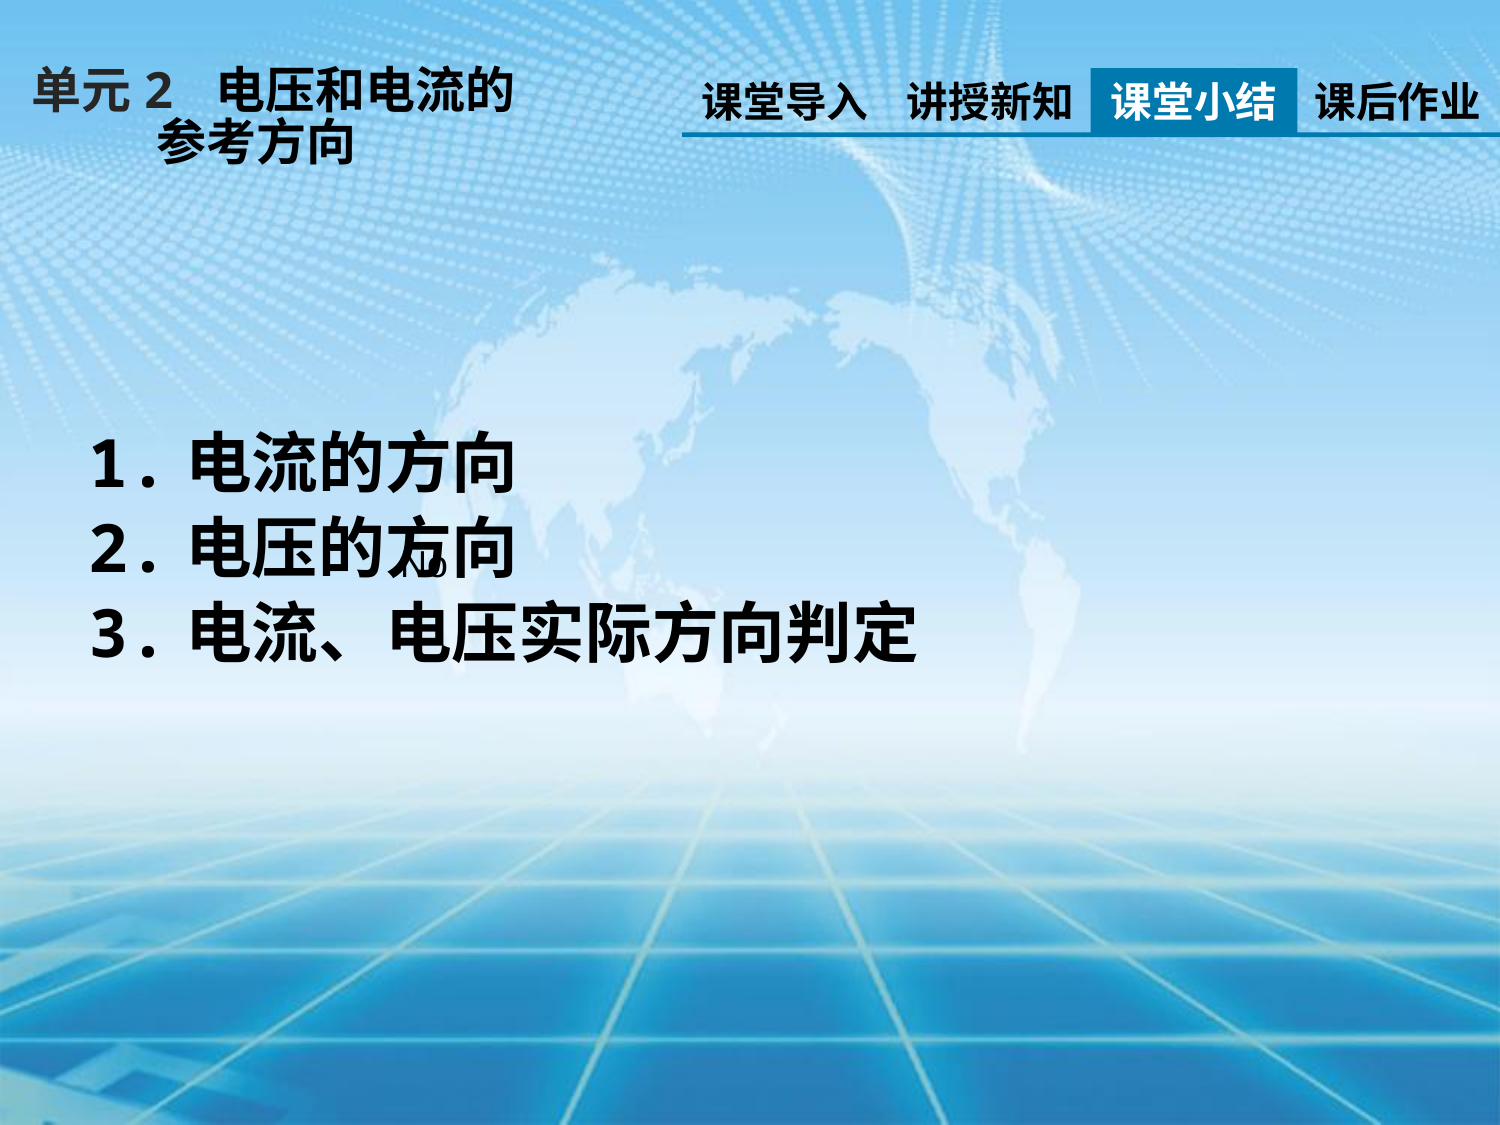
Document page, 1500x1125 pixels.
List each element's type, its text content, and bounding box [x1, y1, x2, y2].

text_box 1.电流的方向 2.电压的方向 3.电流、电压实际方向判定 [73, 422, 1428, 816]
text_box No [374, 532, 1125, 592]
picture [0, 0, 1500, 1125]
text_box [16, 59, 1500, 180]
